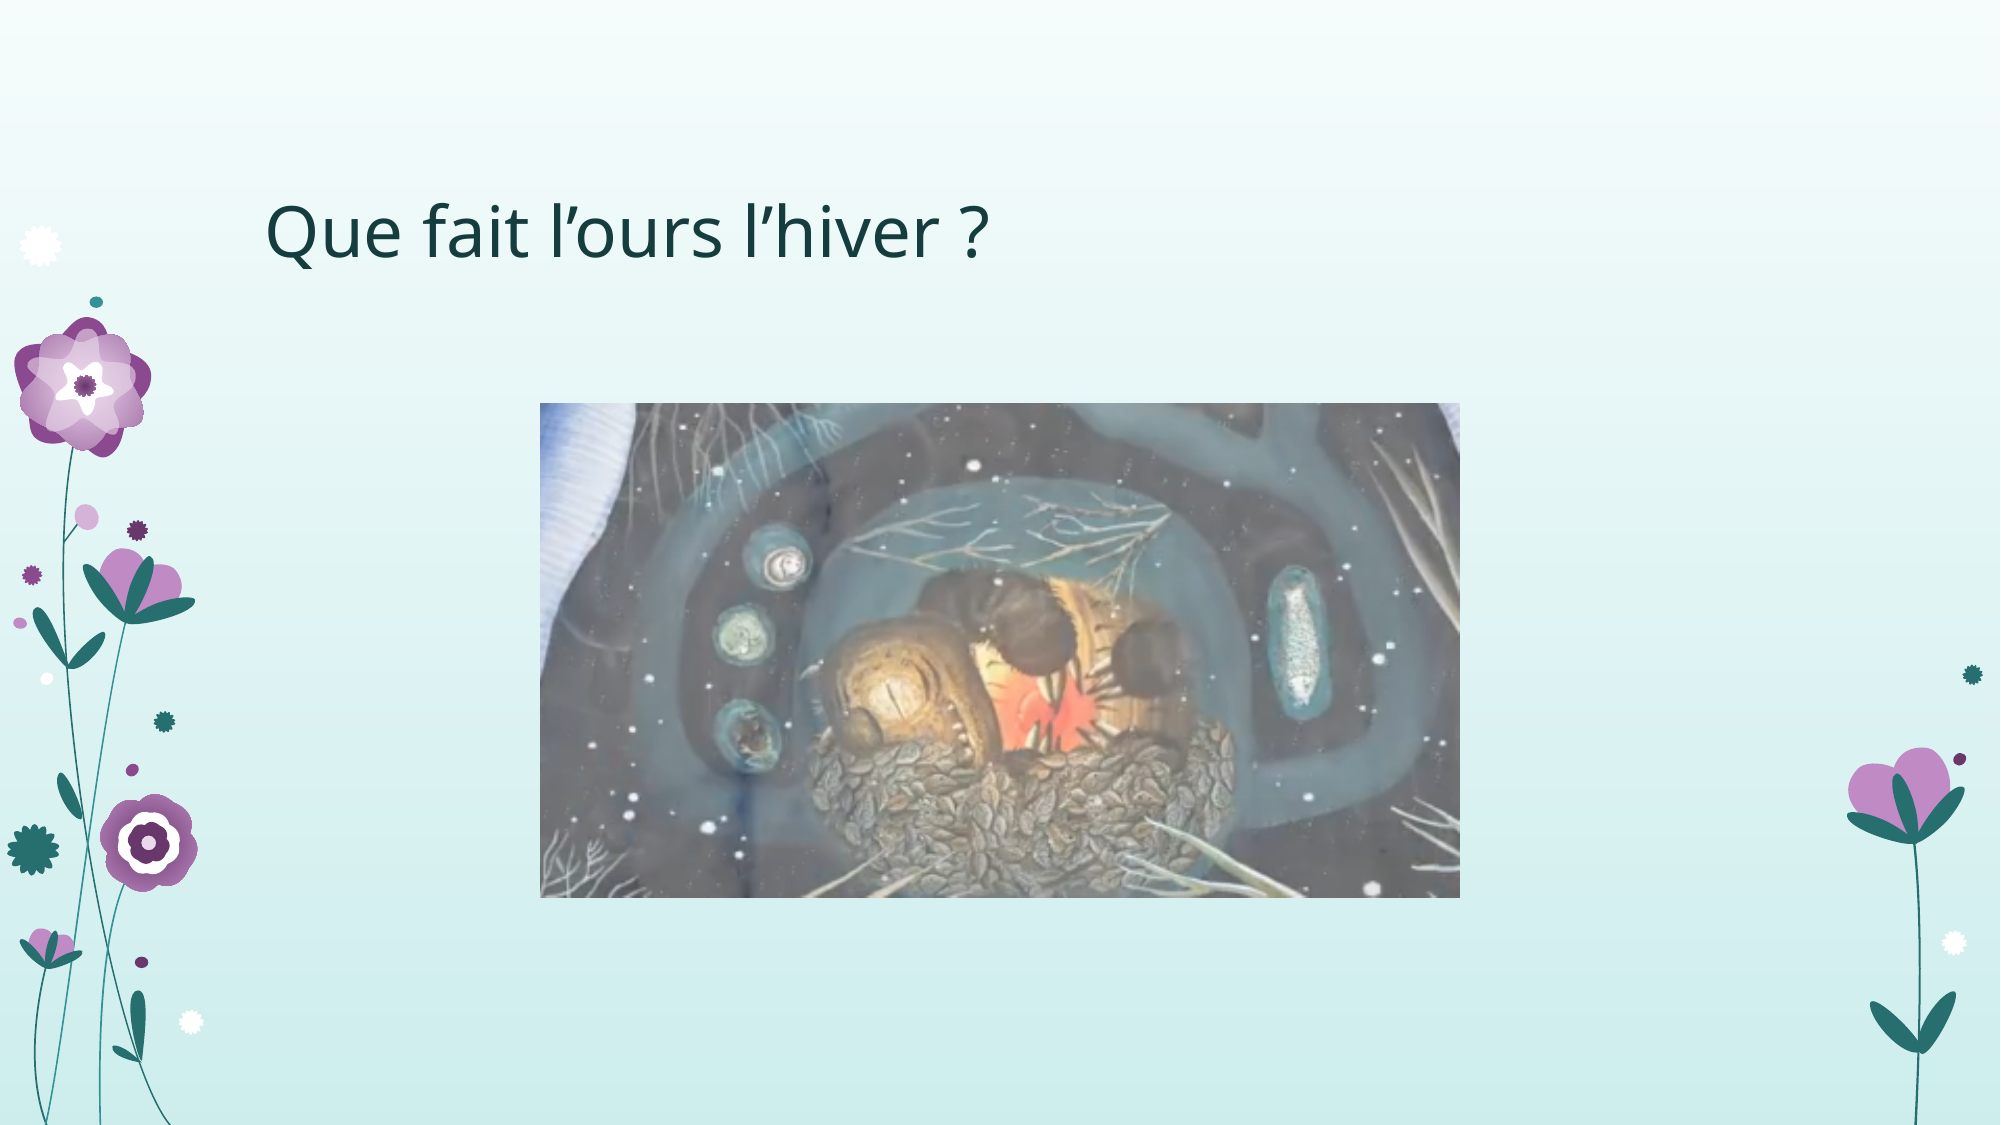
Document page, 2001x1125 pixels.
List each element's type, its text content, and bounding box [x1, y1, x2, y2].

picture [539, 403, 1460, 898]
title Que fait l’ours l’hiver ? [249, 92, 1750, 281]
